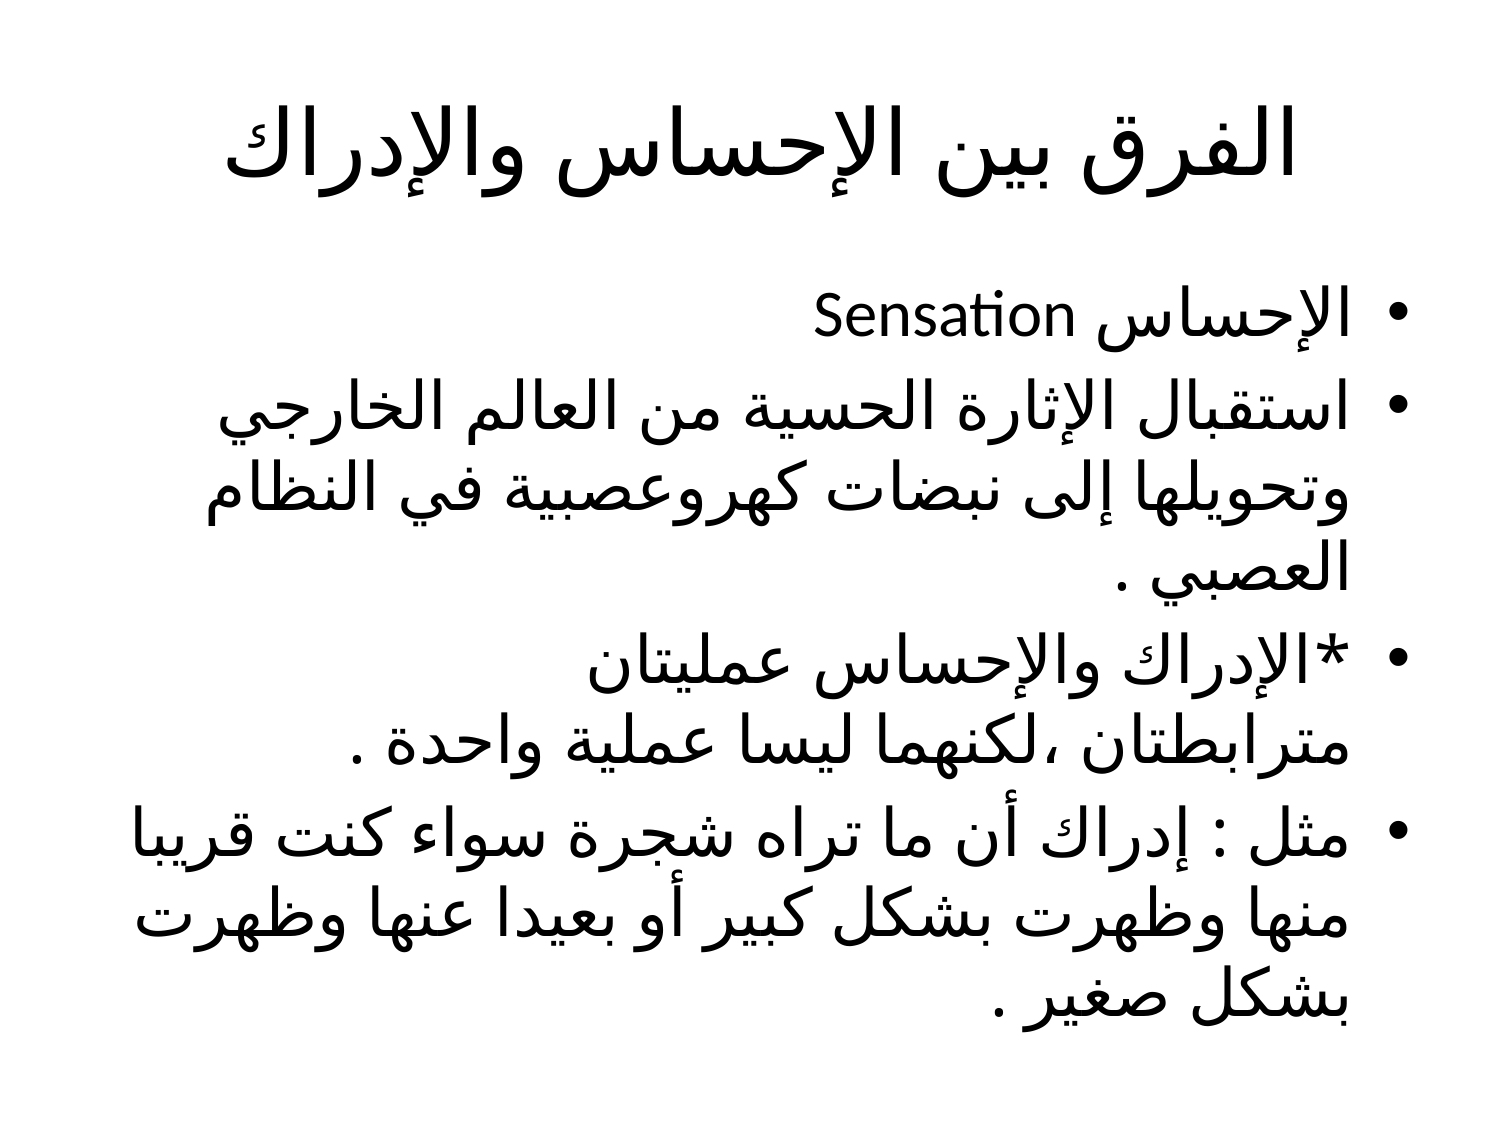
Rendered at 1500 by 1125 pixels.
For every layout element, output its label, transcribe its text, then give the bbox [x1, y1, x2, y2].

title الفرق بين الإحساس والإدراك [75, 45, 1425, 233]
list الإحساس Sensation استقبال الإثارة الحسية من العالم الخارجي وتحويلها إلى نبضات كهروعصبية في النظام العصبي . *الإدراك والإحساس عمليتان مترابطتان ،لكنهما ليسا عملية واحدة . مثل : إدراك أن ما تراه شجرة سواء كنت قريبا منها وظهرت بشكل كبير أو بعيدا عنها وظهرت بشكل صغير . [75, 262, 1425, 1005]
